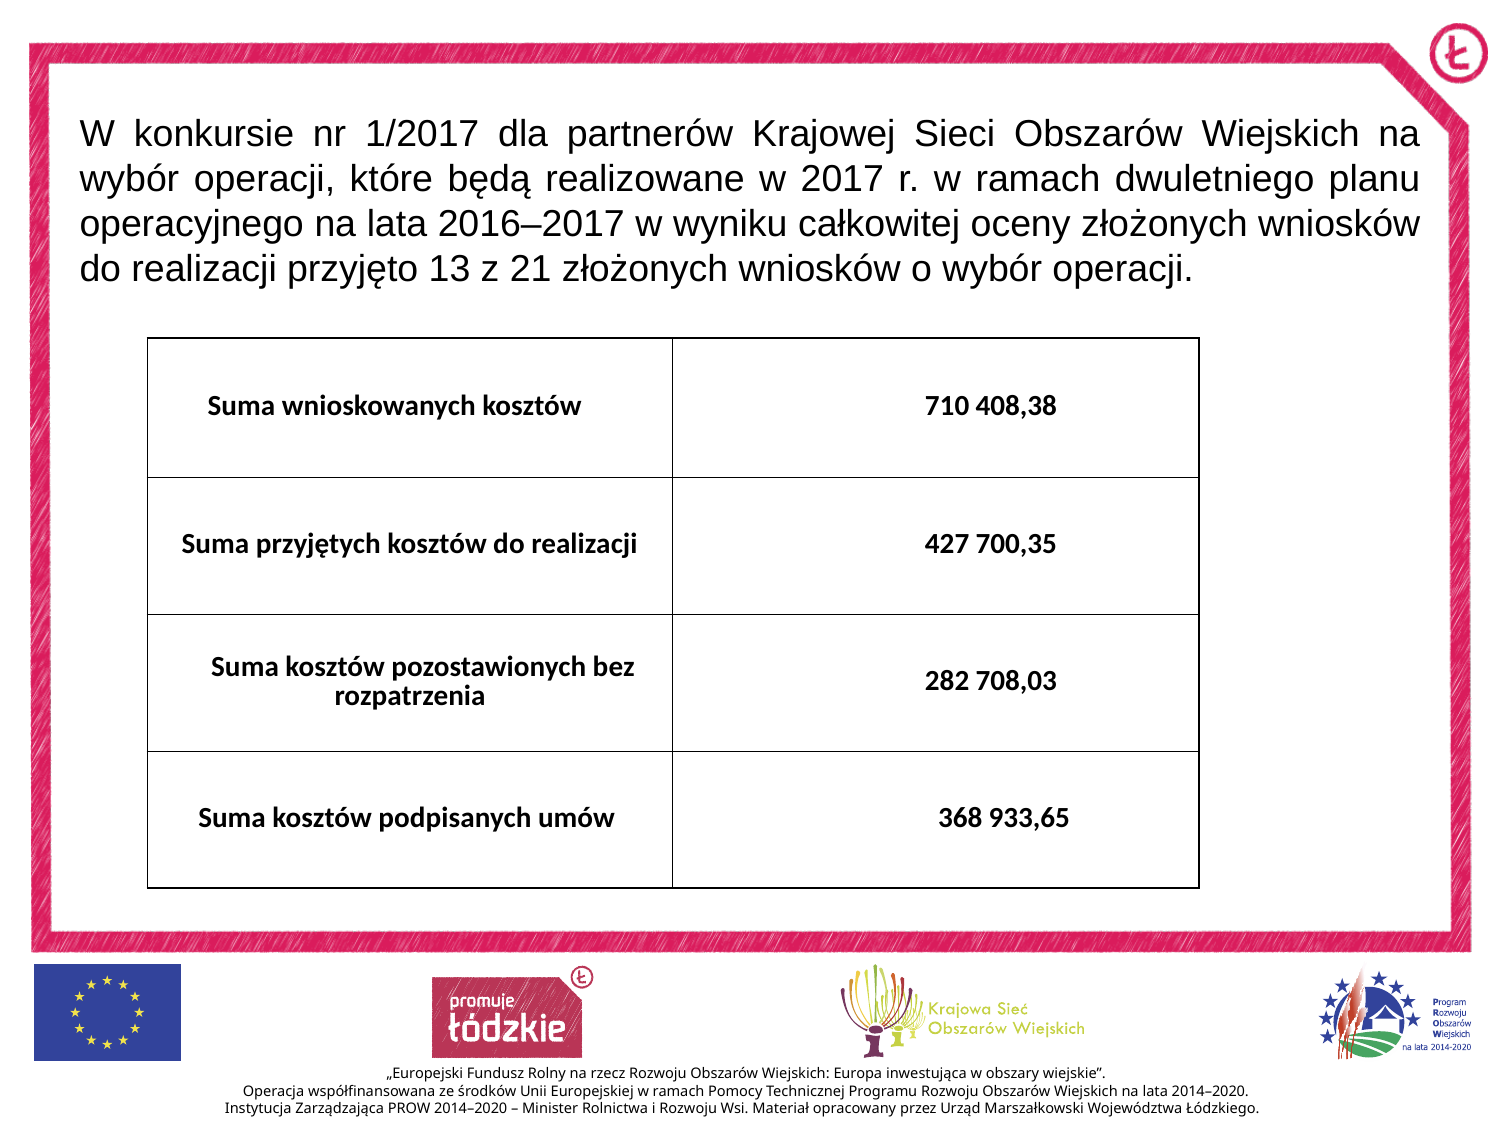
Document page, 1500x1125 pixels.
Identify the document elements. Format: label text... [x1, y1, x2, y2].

text_box „Europejski Fundusz Rolny na rzecz Rozwoju Obszarów Wiejskich: Europa inwestująca w obszary wiejskie”. Operacja współfinansowana ze środków Unii Europejskiej w ramach Pomocy Technicznej Programu Rozwoju Obszarów Wiejskich na lata 2014–2020. Instytucja Zarządzająca PROW 2014–2020 – Minister Rolnictwa i Rozwoju Wsi. Materiał opracowany przez Urząd Marszałkowski Województwa Łódzkiego. [209, 1071, 1283, 1124]
picture [32, 959, 1474, 1063]
picture [29, 23, 1489, 953]
